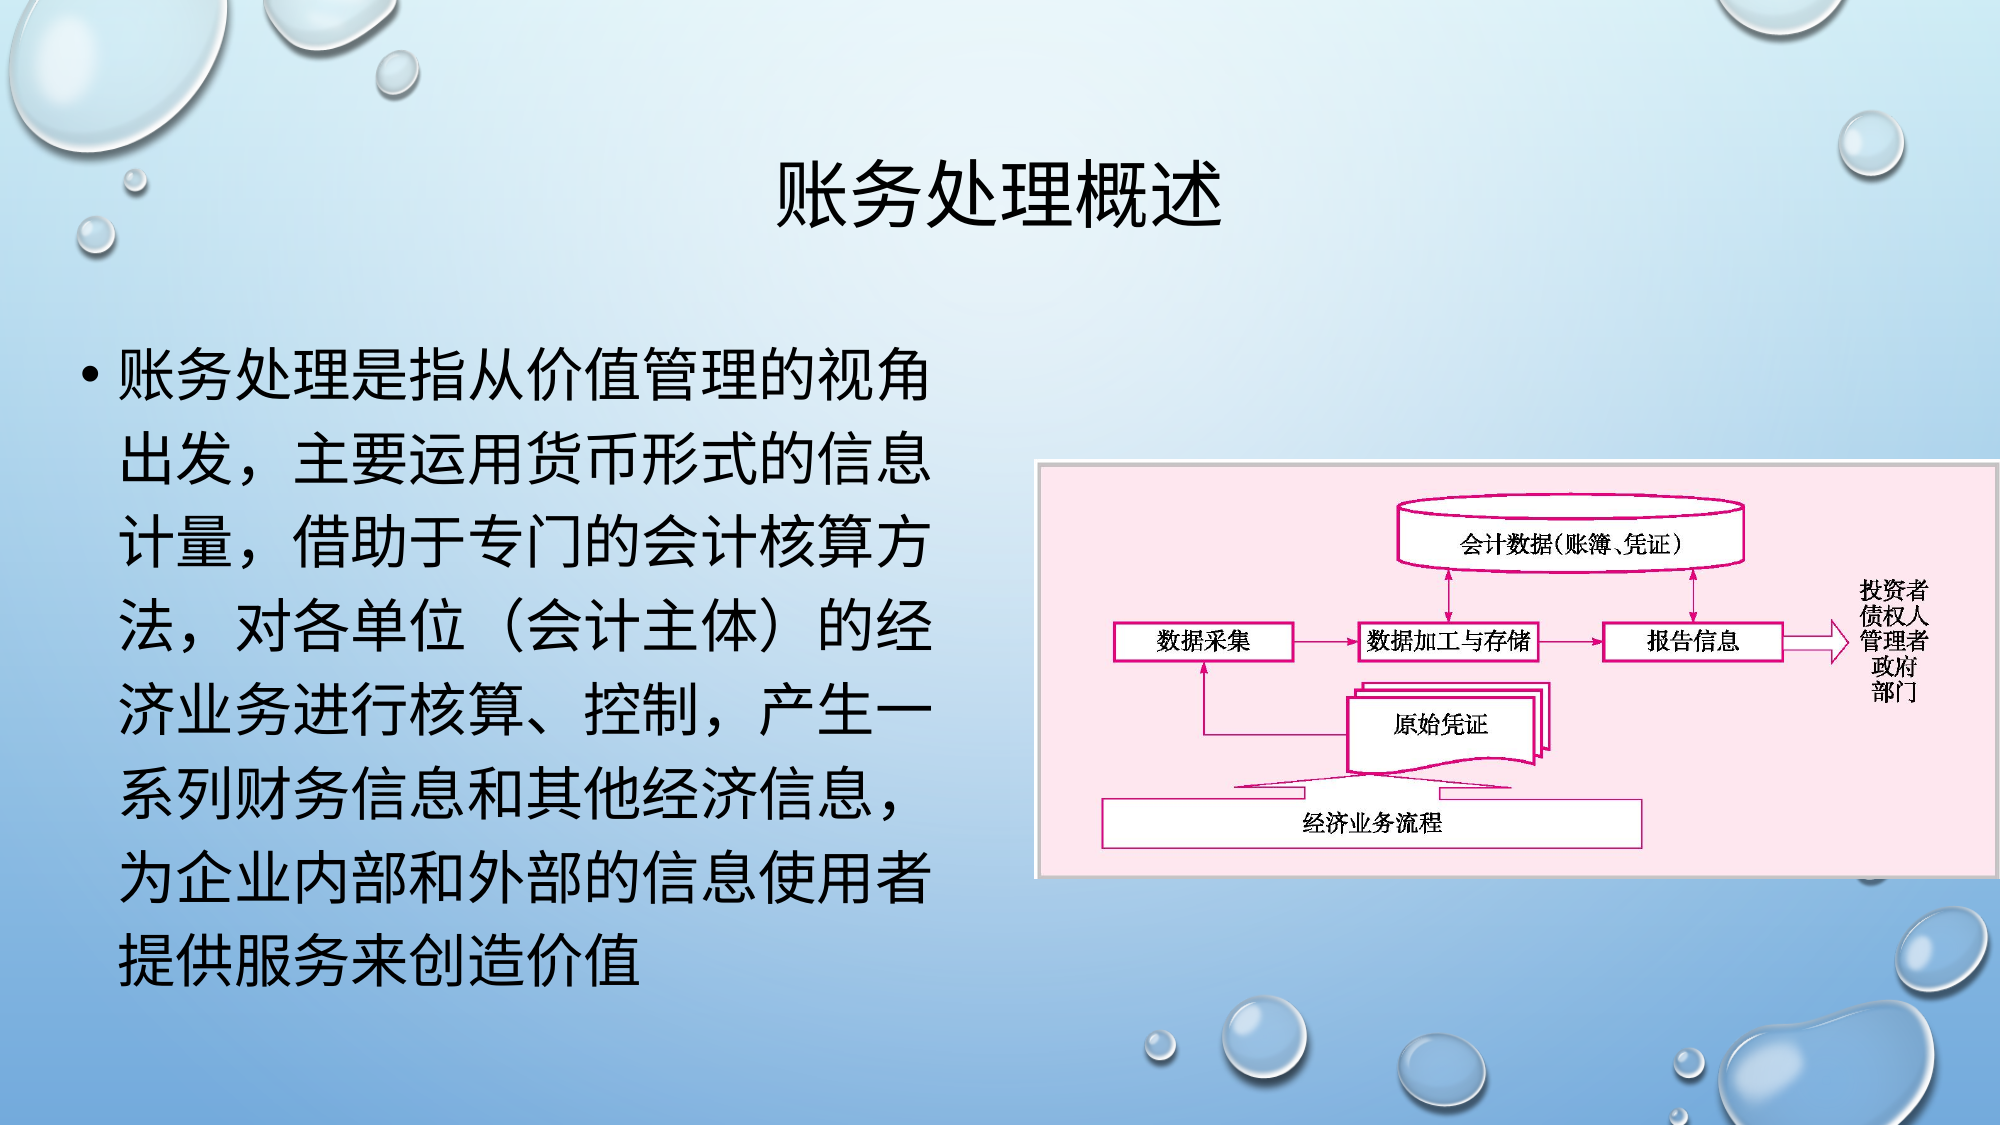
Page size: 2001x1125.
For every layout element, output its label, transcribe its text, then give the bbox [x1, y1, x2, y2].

picture [0, 0, 2000, 1125]
title 账务处理概述 [149, 67, 1851, 329]
list 账务处理是指从价值管理的视角出发，主要运用货币形式的信息计量，借助于专门的会计核算方法，对各单位（会计主体）的经济业务进行核算、控制，产生一系列财务信息和其他经济信息，为企业内部和外部的信息使用者提供服务来创造价值 [65, 316, 950, 1058]
